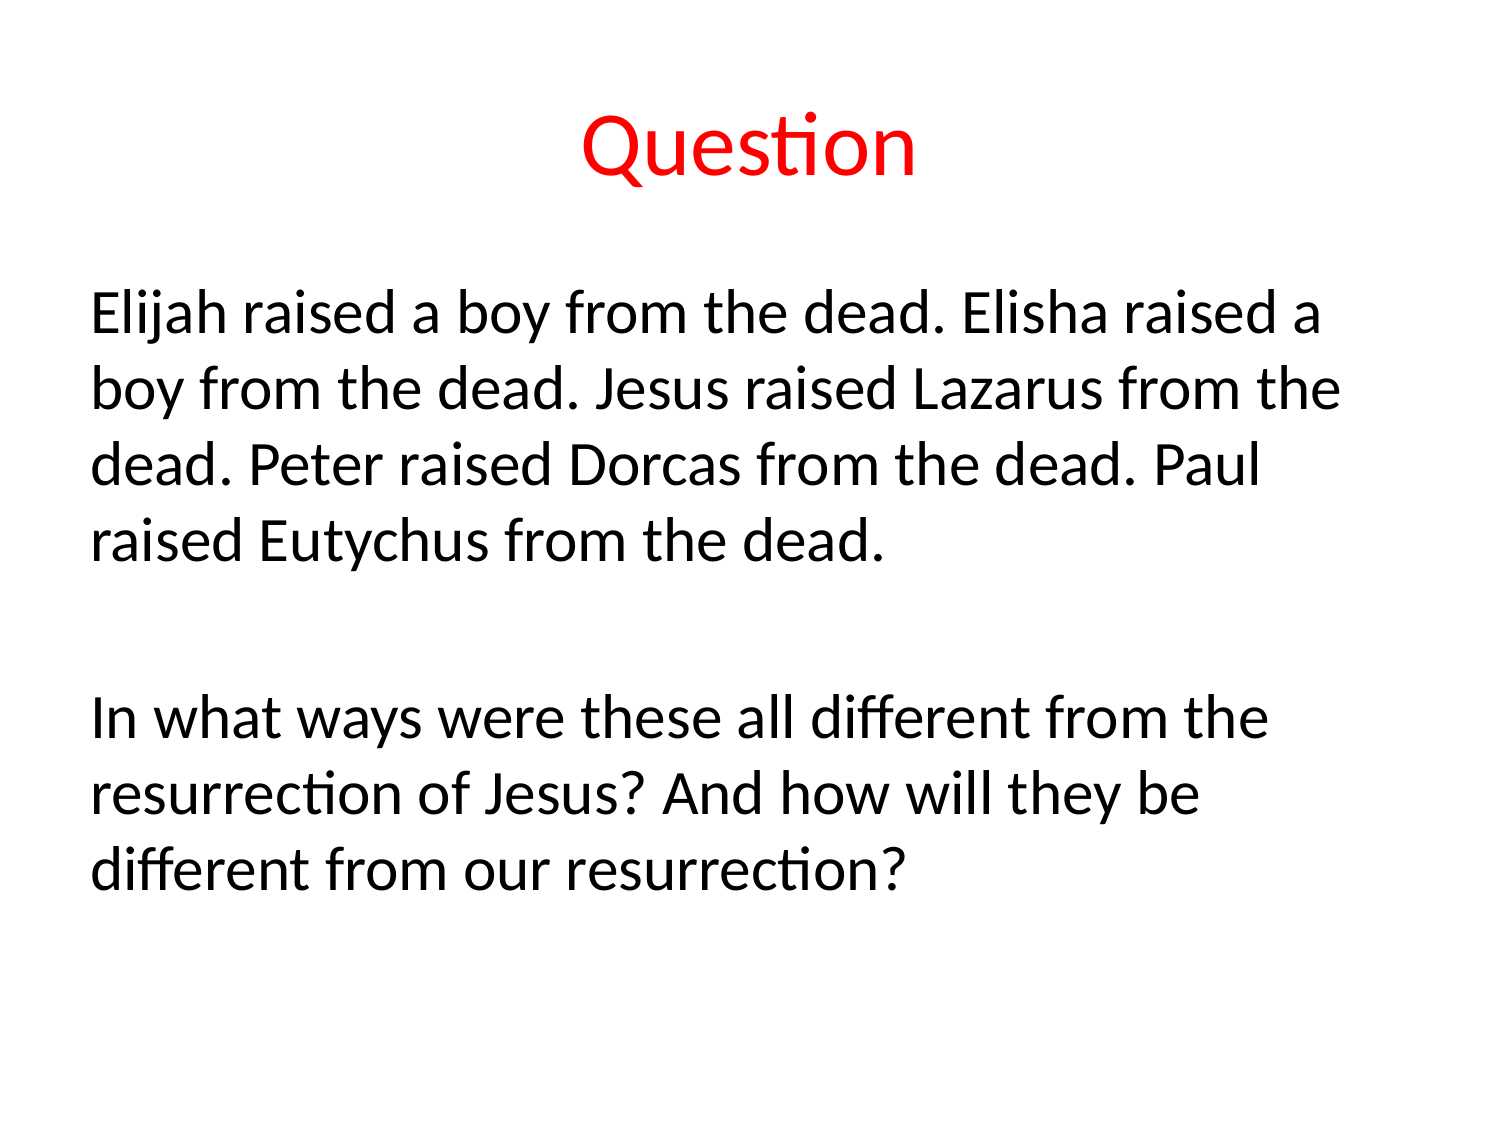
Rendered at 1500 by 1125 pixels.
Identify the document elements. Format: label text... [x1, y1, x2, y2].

list Elijah raised a boy from the dead. Elisha raised a boy from the dead. Jesus raised Lazarus from the dead. Peter raised Dorcas from the dead. Paul raised Eutychus from the dead. In what ways were these all different from the resurrection of Jesus? And how will they be different from our resurrection? [75, 262, 1425, 1005]
title Question [75, 45, 1425, 233]
